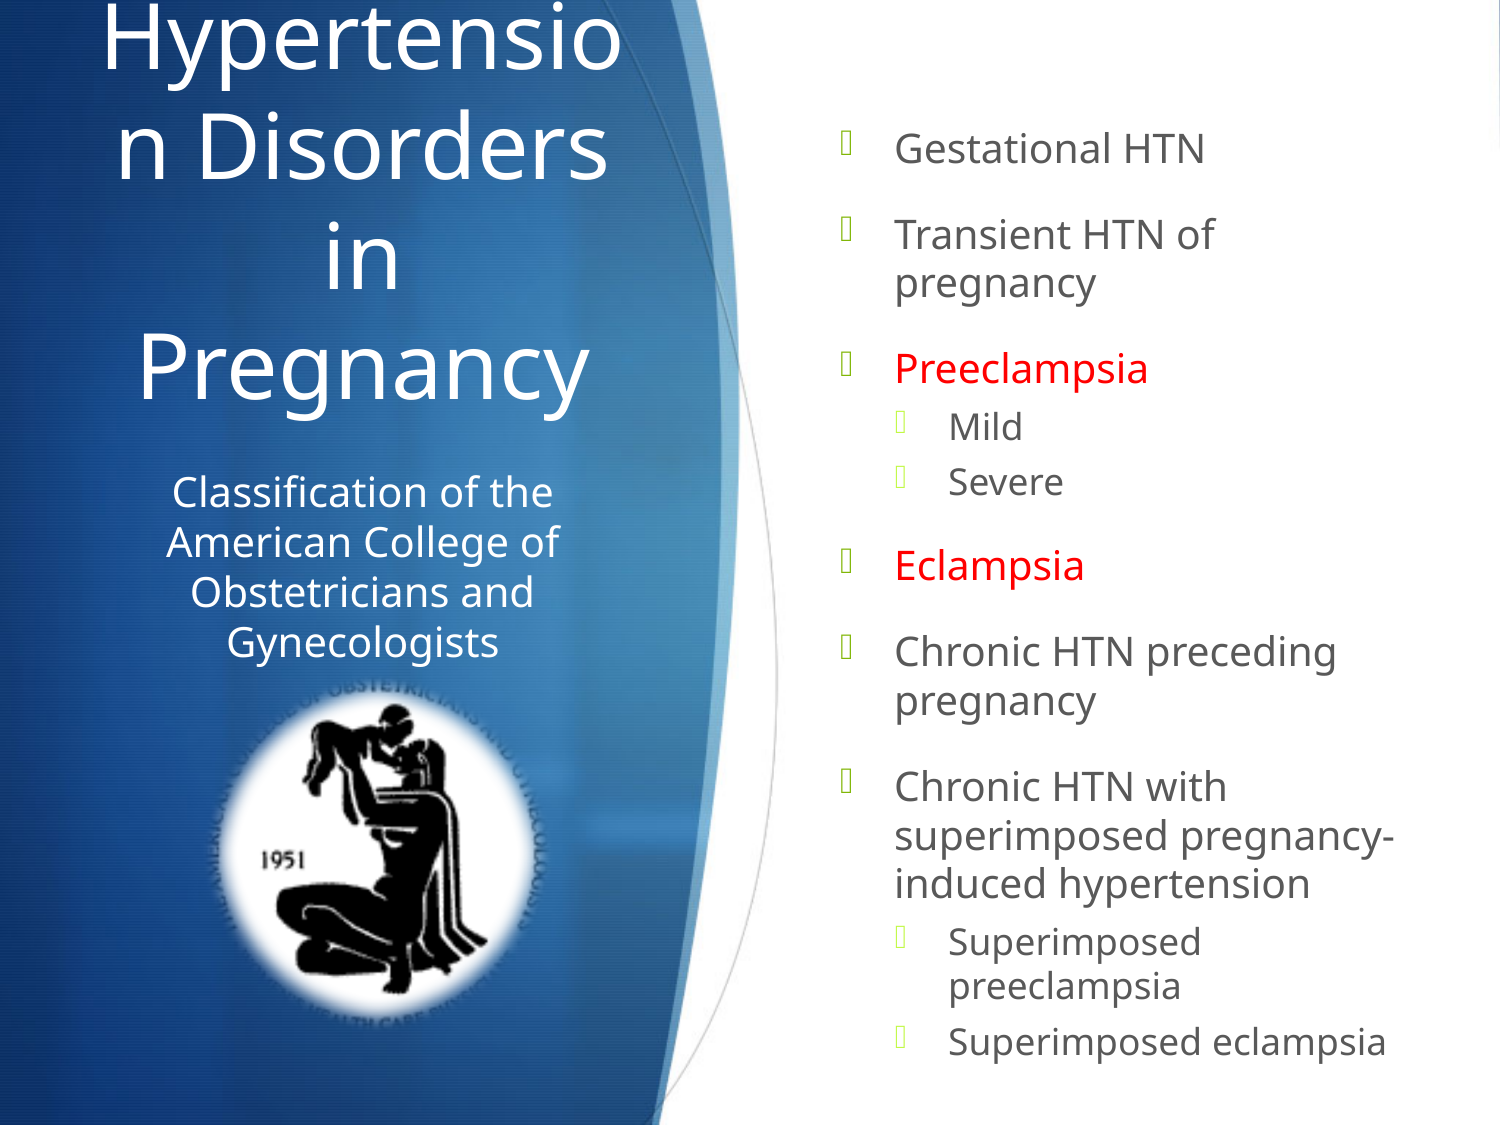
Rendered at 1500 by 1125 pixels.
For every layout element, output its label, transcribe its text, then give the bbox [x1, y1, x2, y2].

list Classification of the American College of Obstetricians and Gynecologists [75, 457, 651, 1014]
title Hypertension Disorders in Pregnancy [75, 62, 651, 425]
list Gestational HTN Transient HTN of pregnancy Preeclampsia Mild Severe Eclampsia Chronic HTN preceding pregnancy Chronic HTN with superimposed pregnancy-induced hypertension Superimposed preeclampsia Superimposed eclampsia [825, 115, 1425, 1076]
picture [0, 0, 1500, 1125]
